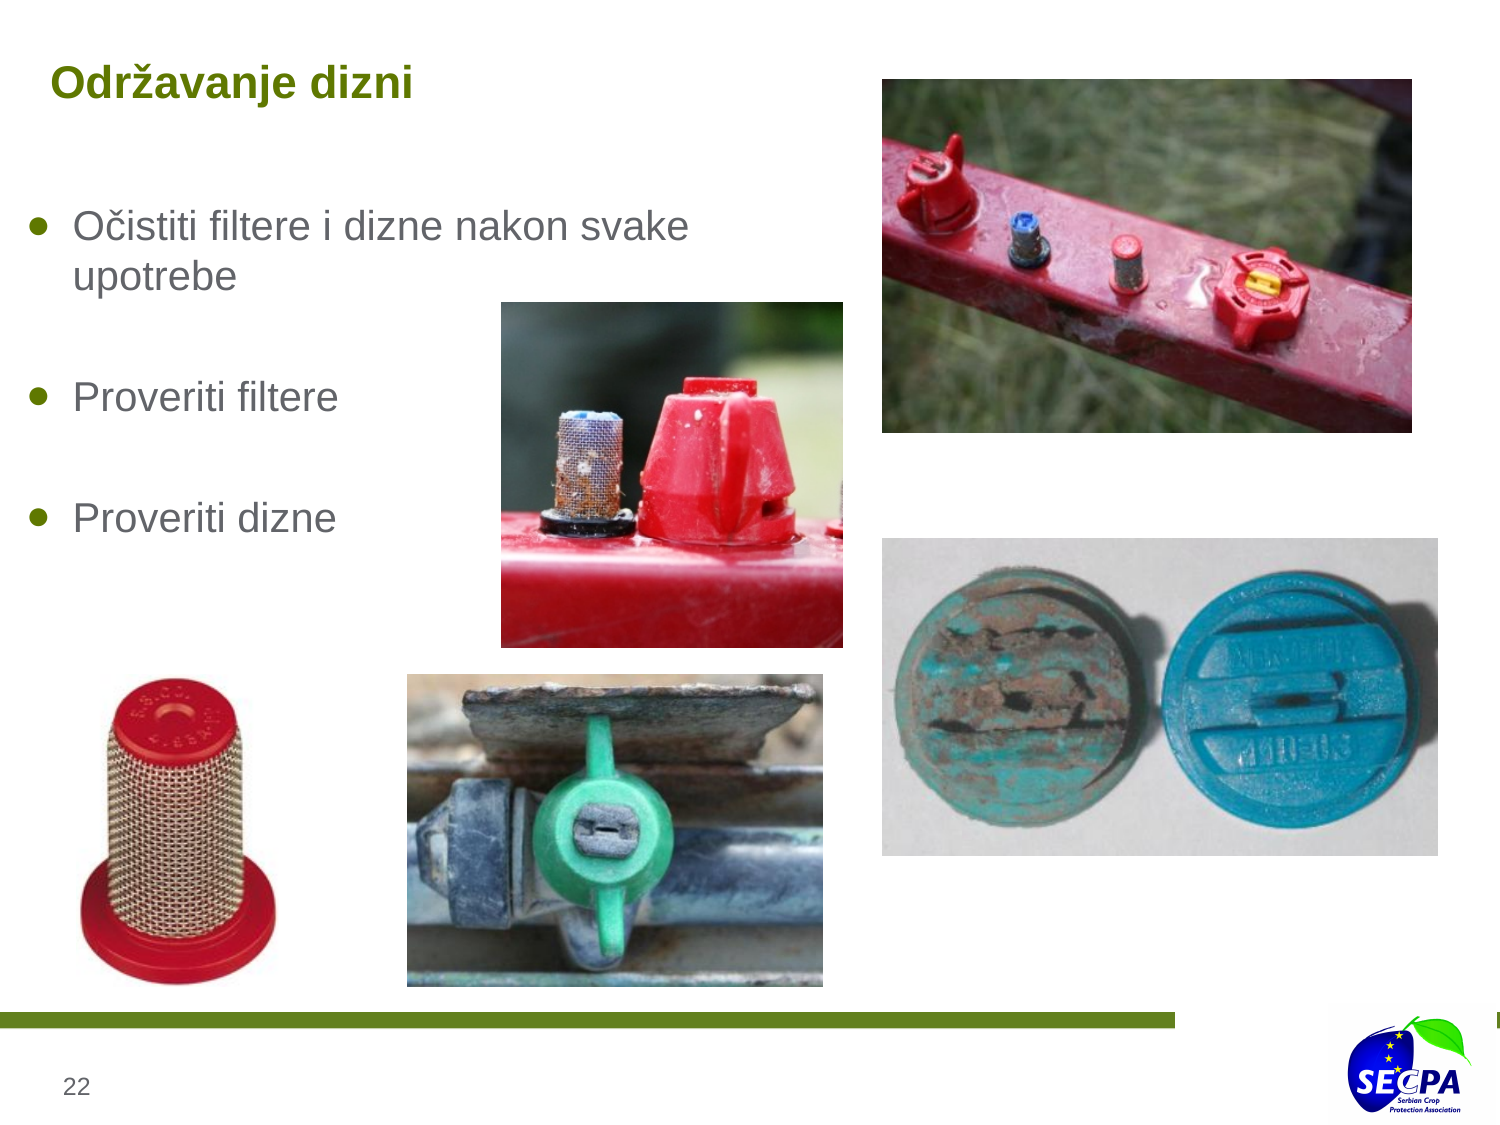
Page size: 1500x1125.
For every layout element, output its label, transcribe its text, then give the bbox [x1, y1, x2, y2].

picture [882, 79, 1412, 433]
picture [882, 538, 1438, 857]
picture [501, 302, 843, 648]
picture [0, 1012, 1174, 1125]
picture [76, 674, 279, 988]
list Očistiti filtere i dizne nakon svake upotrebe Proveriti filtere Proveriti dizne [25, 198, 728, 1031]
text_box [1174, 1002, 1498, 1125]
title Održavanje dizni [50, 17, 1500, 151]
picture [407, 674, 823, 988]
